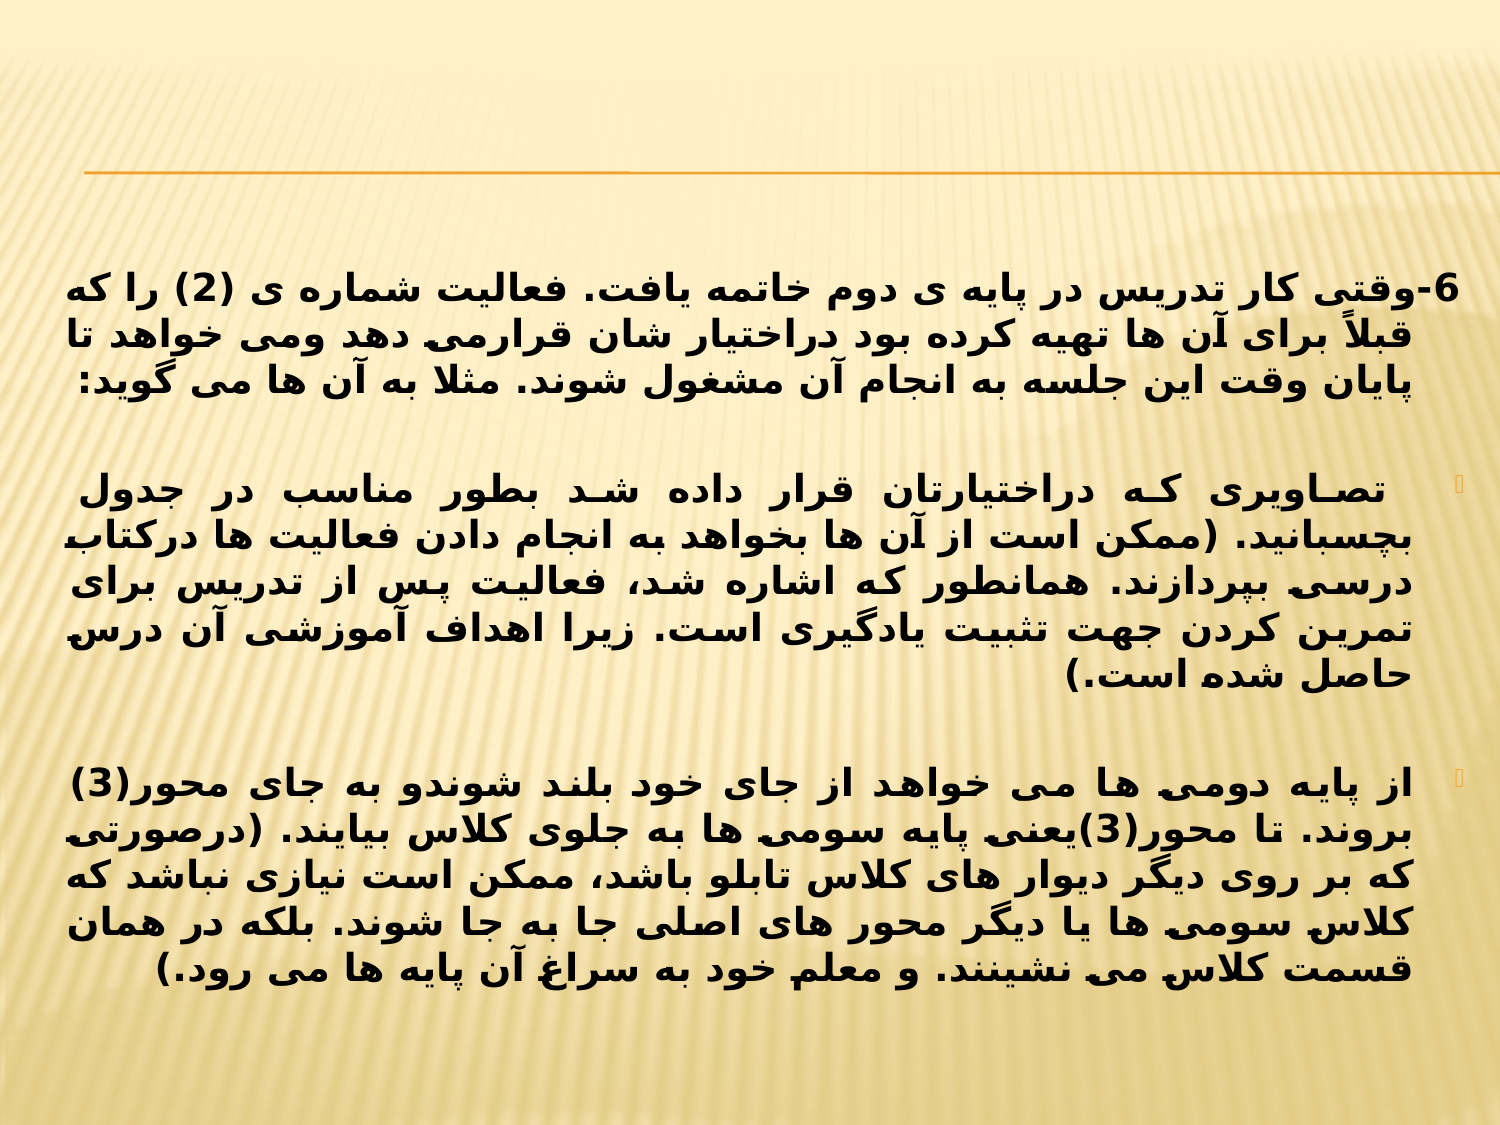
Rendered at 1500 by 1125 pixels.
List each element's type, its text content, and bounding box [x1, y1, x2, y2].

list 6-وقتی کار تدریس در پایه ی دوم خاتمه یافت. فعالیت شماره ی (2) را که قبلاً برای آن ها تهیه کرده بود دراختیار شان قرارمی دهد ومی خواهد تا پایان وقت این جلسه به انجام آن مشغول شوند. مثلا به آن ها می گوید: تصاویری که دراختیارتان قرار داده شد بطور مناسب در جدول بچسبانید. (ممکن است از آن ها بخواهد به انجام دادن فعالیت ها درکتاب درسی بپردازند. همانطور که اشاره شد، فعالیت پس از تدریس برای تمرین کردن جهت تثبیت یادگیری است. زیرا اهداف آموزشی آن درس حاصل شده است.) از پایه دومی ها می خواهد از جای خود بلند شوندو به جای محور(3) بروند. تا محور(3)یعنی پایه سومی ها به جلوی کلاس بیایند. (درصورتی که بر روی دیگر دیوار های کلاس تابلو باشد، ممکن است نیازی نباشد که کلاس سومی ها یا دیگر محور های اصلی جا به جا شوند. بلکه در همان قسمت کلاس می نشینند. و معلم خود به سراغ آن پایه ها می رود.) [50, 254, 1475, 998]
